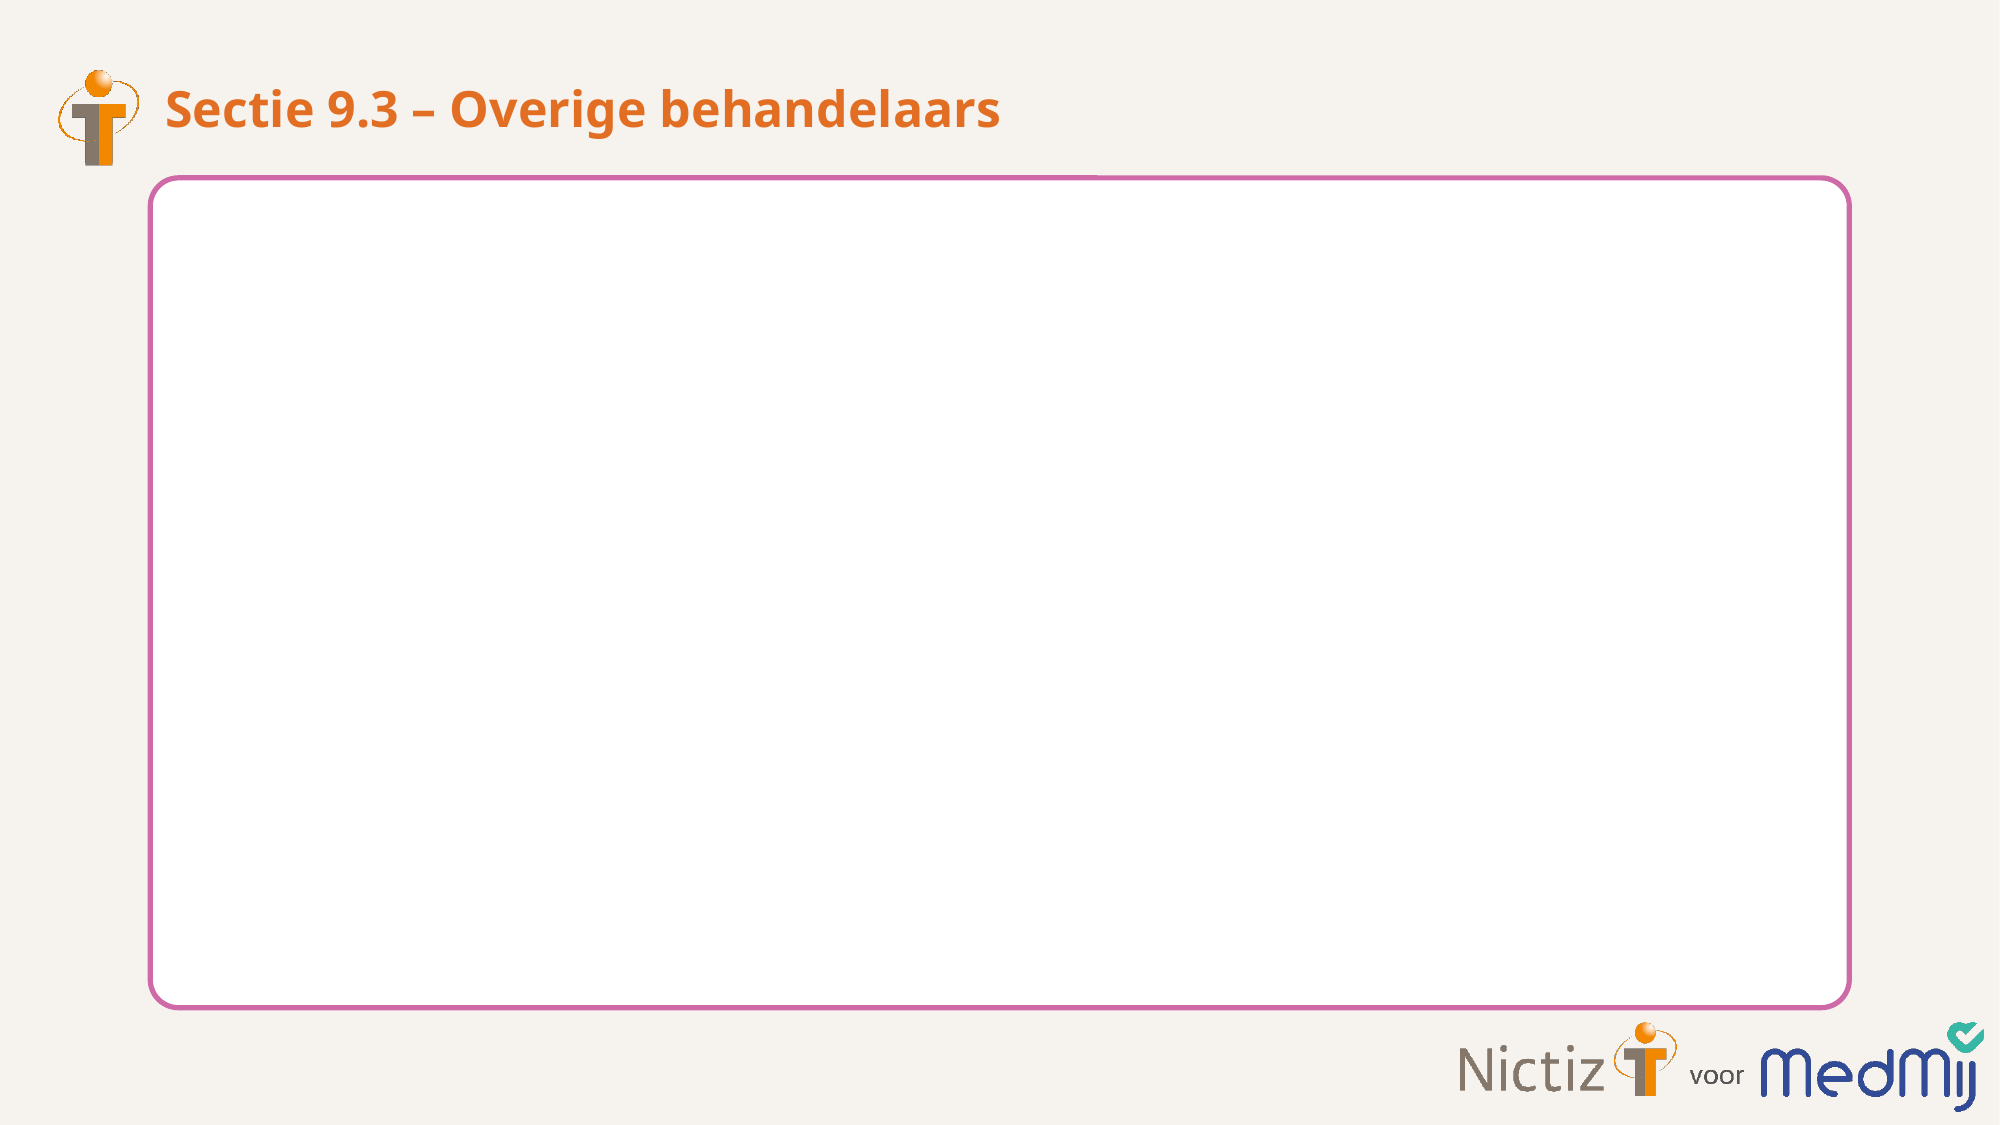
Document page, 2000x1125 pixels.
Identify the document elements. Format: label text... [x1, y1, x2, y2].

picture [50, 66, 151, 187]
title Sectie 9.3 – Overige behandelaars [150, 76, 1850, 165]
picture [1457, 1019, 1988, 1113]
